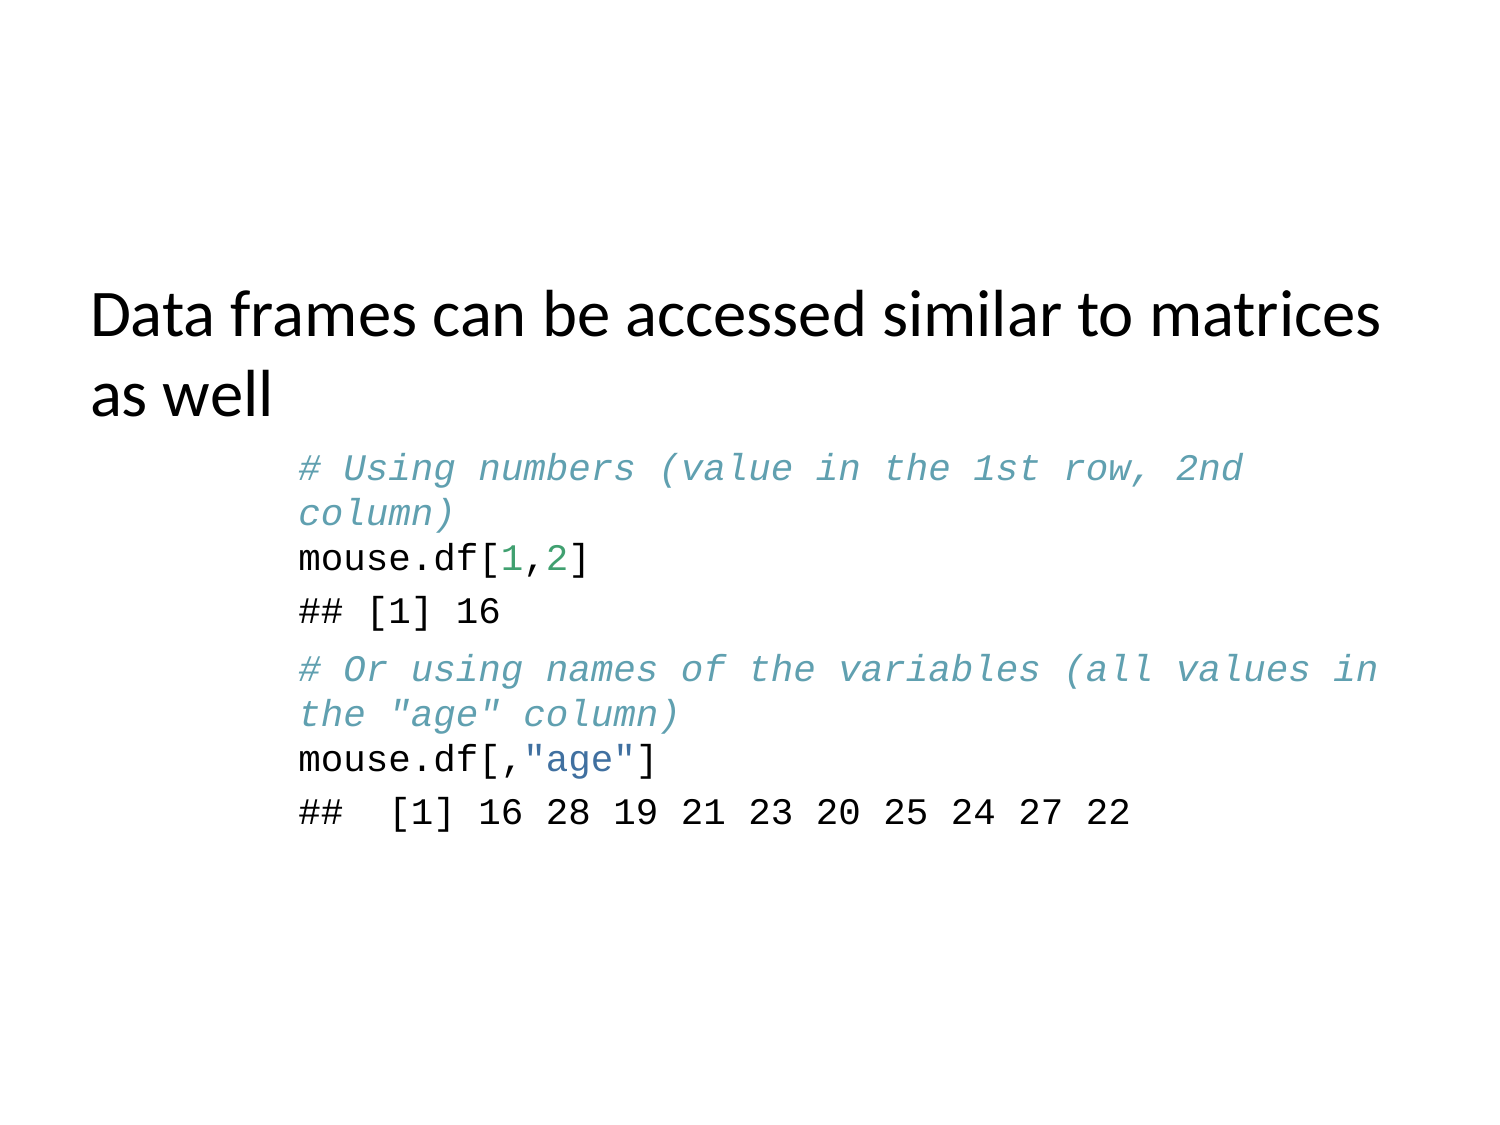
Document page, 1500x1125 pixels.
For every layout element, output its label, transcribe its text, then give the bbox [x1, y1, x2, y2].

list Data frames can be accessed similar to matrices as well # Using numbers (value in the 1st row, 2nd column) mouse.df[1,2] ## [1] 16 # Or using names of the variables (all values in the "age" column) mouse.df[,"age"] ## [1] 16 28 19 21 23 20 25 24 27 22 [75, 262, 1425, 1005]
